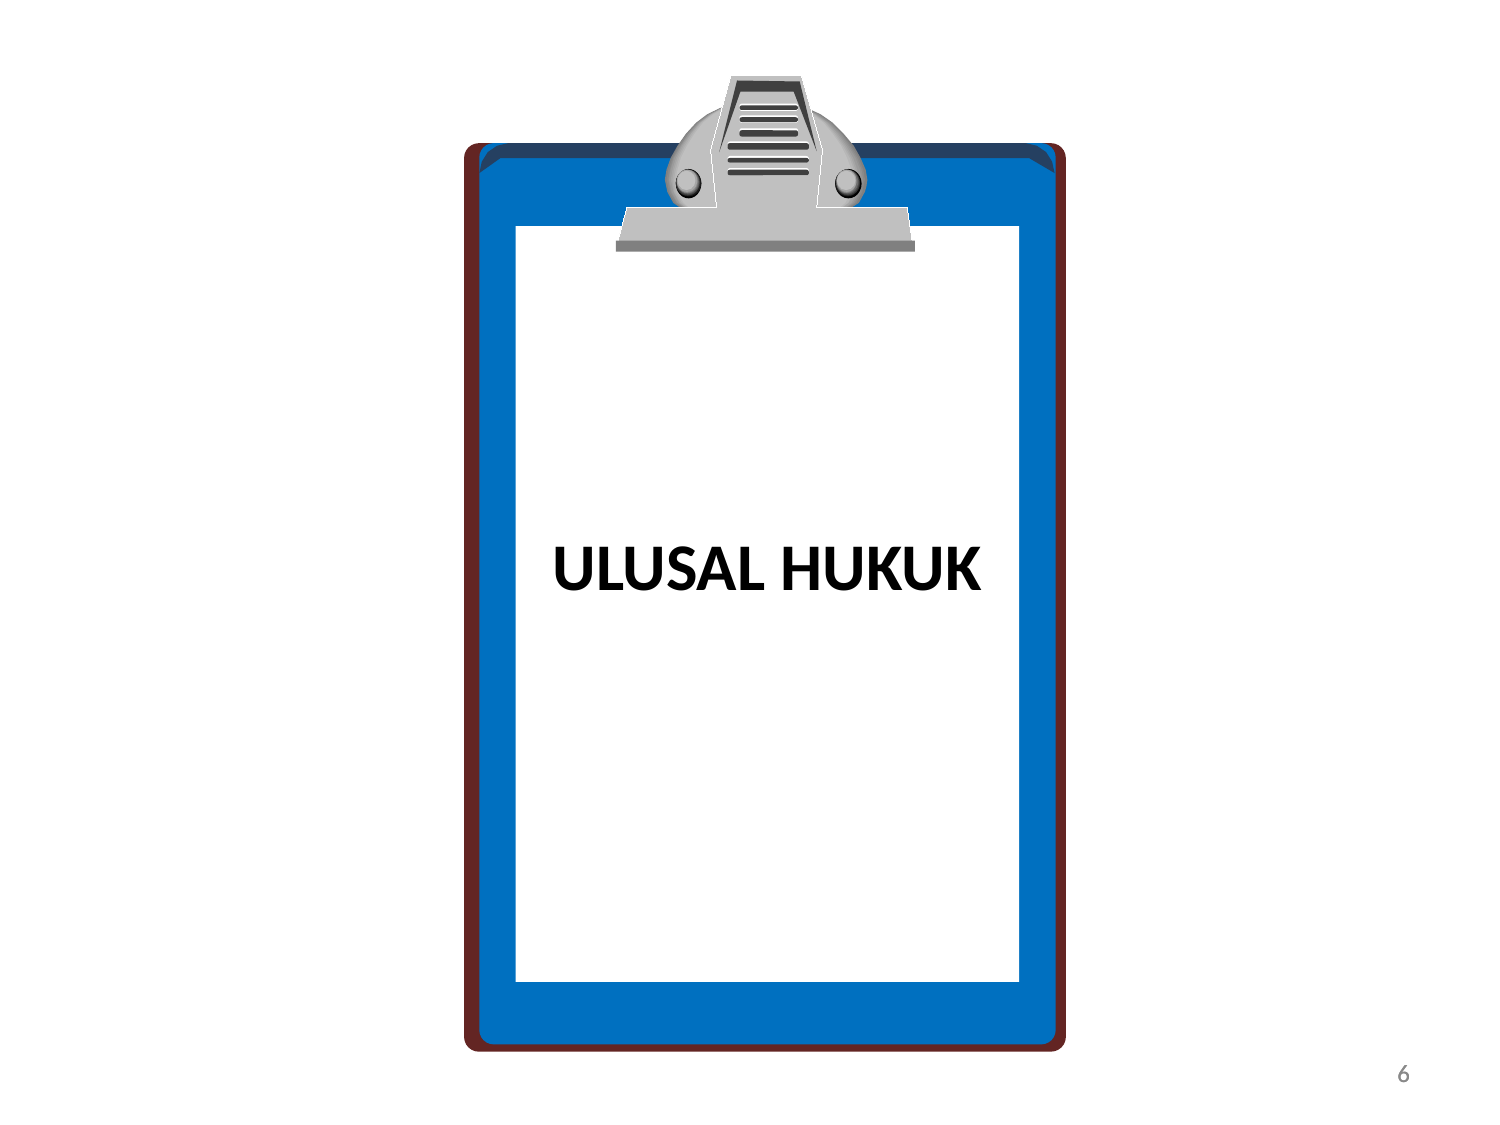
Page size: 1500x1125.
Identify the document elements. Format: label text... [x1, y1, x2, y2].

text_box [463, 74, 1067, 1056]
slide_number 6 [1074, 1042, 1425, 1103]
